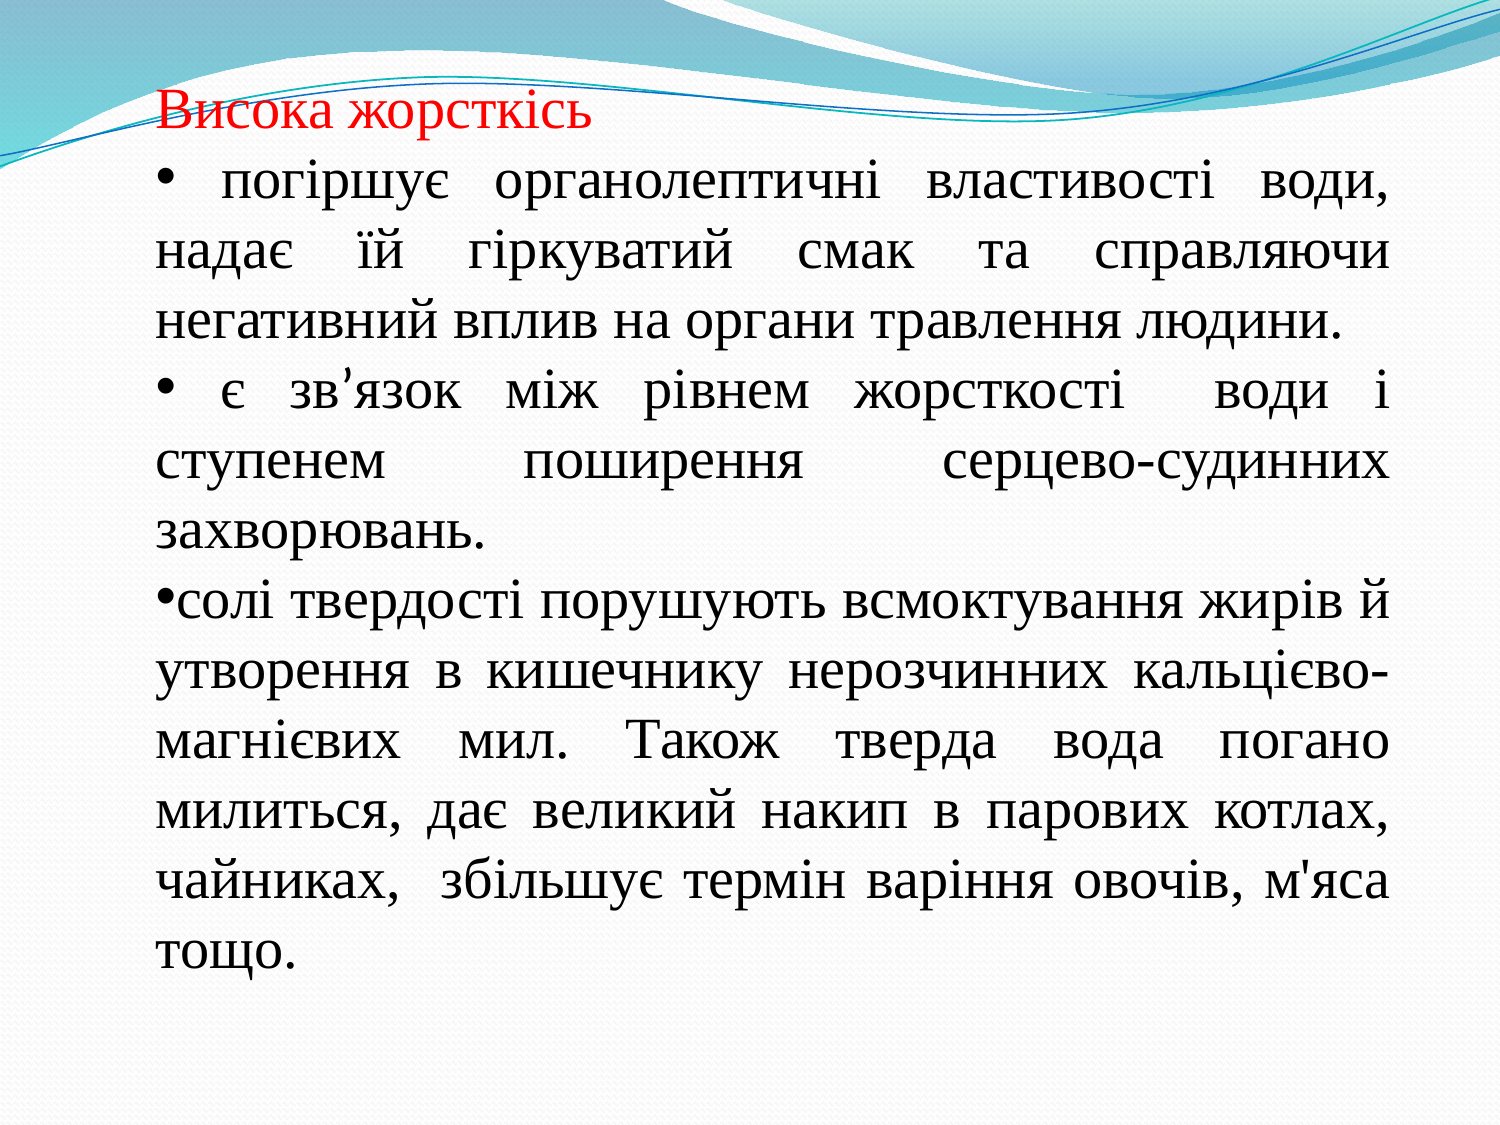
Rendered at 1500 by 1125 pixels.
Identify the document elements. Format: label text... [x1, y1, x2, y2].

text_box Висока жорсткісь погіршує органолептичні властивості води, надає їй гіркуватий смак та справляючи негативний вплив на органи травлення людини. є зв’язок між рівнем жорсткості води і ступенем поширення серцево-судинних захворювань. солі твердості порушують всмоктування жирів й утворення в кишечнику нерозчинних кальцієво-магнієвих мил. Також тверда вода погано милиться, дає великий накип в парових котлах, чайниках, збільшує термін варіння овочів, м'яса тощо. [140, 63, 1407, 988]
